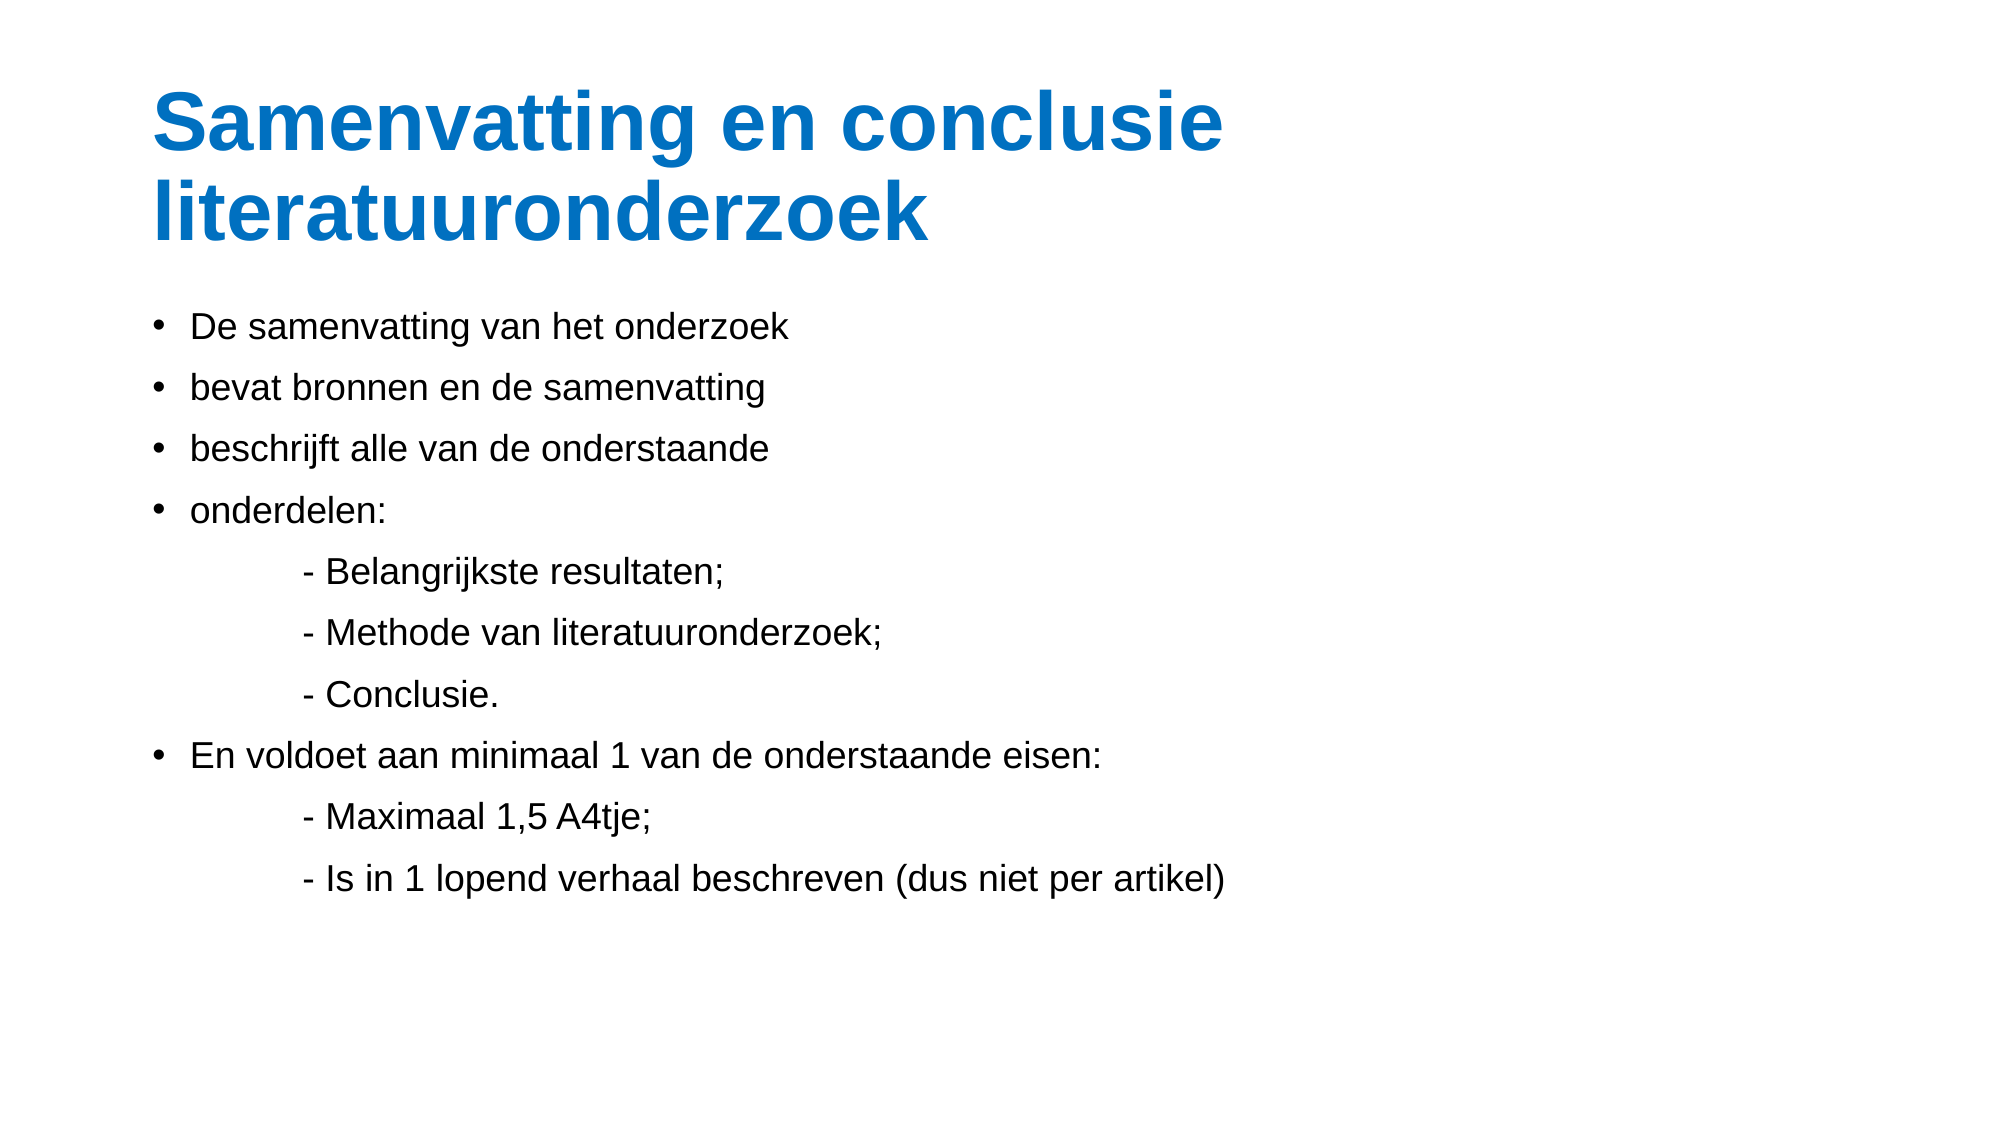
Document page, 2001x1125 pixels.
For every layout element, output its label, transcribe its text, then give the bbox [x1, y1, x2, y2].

list De samenvatting van het onderzoek bevat bronnen en de samenvatting beschrijft alle van de onderstaande onderdelen: - Belangrijkste resultaten; - Methode van literatuuronderzoek; - Conclusie. En voldoet aan minimaal 1 van de onderstaande eisen: - Maximaal 1,5 A4tje; - Is in 1 lopend verhaal beschreven (dus niet per artikel) [137, 299, 1863, 1014]
title Samenvatting en conclusie literatuuronderzoek [137, 59, 1863, 278]
